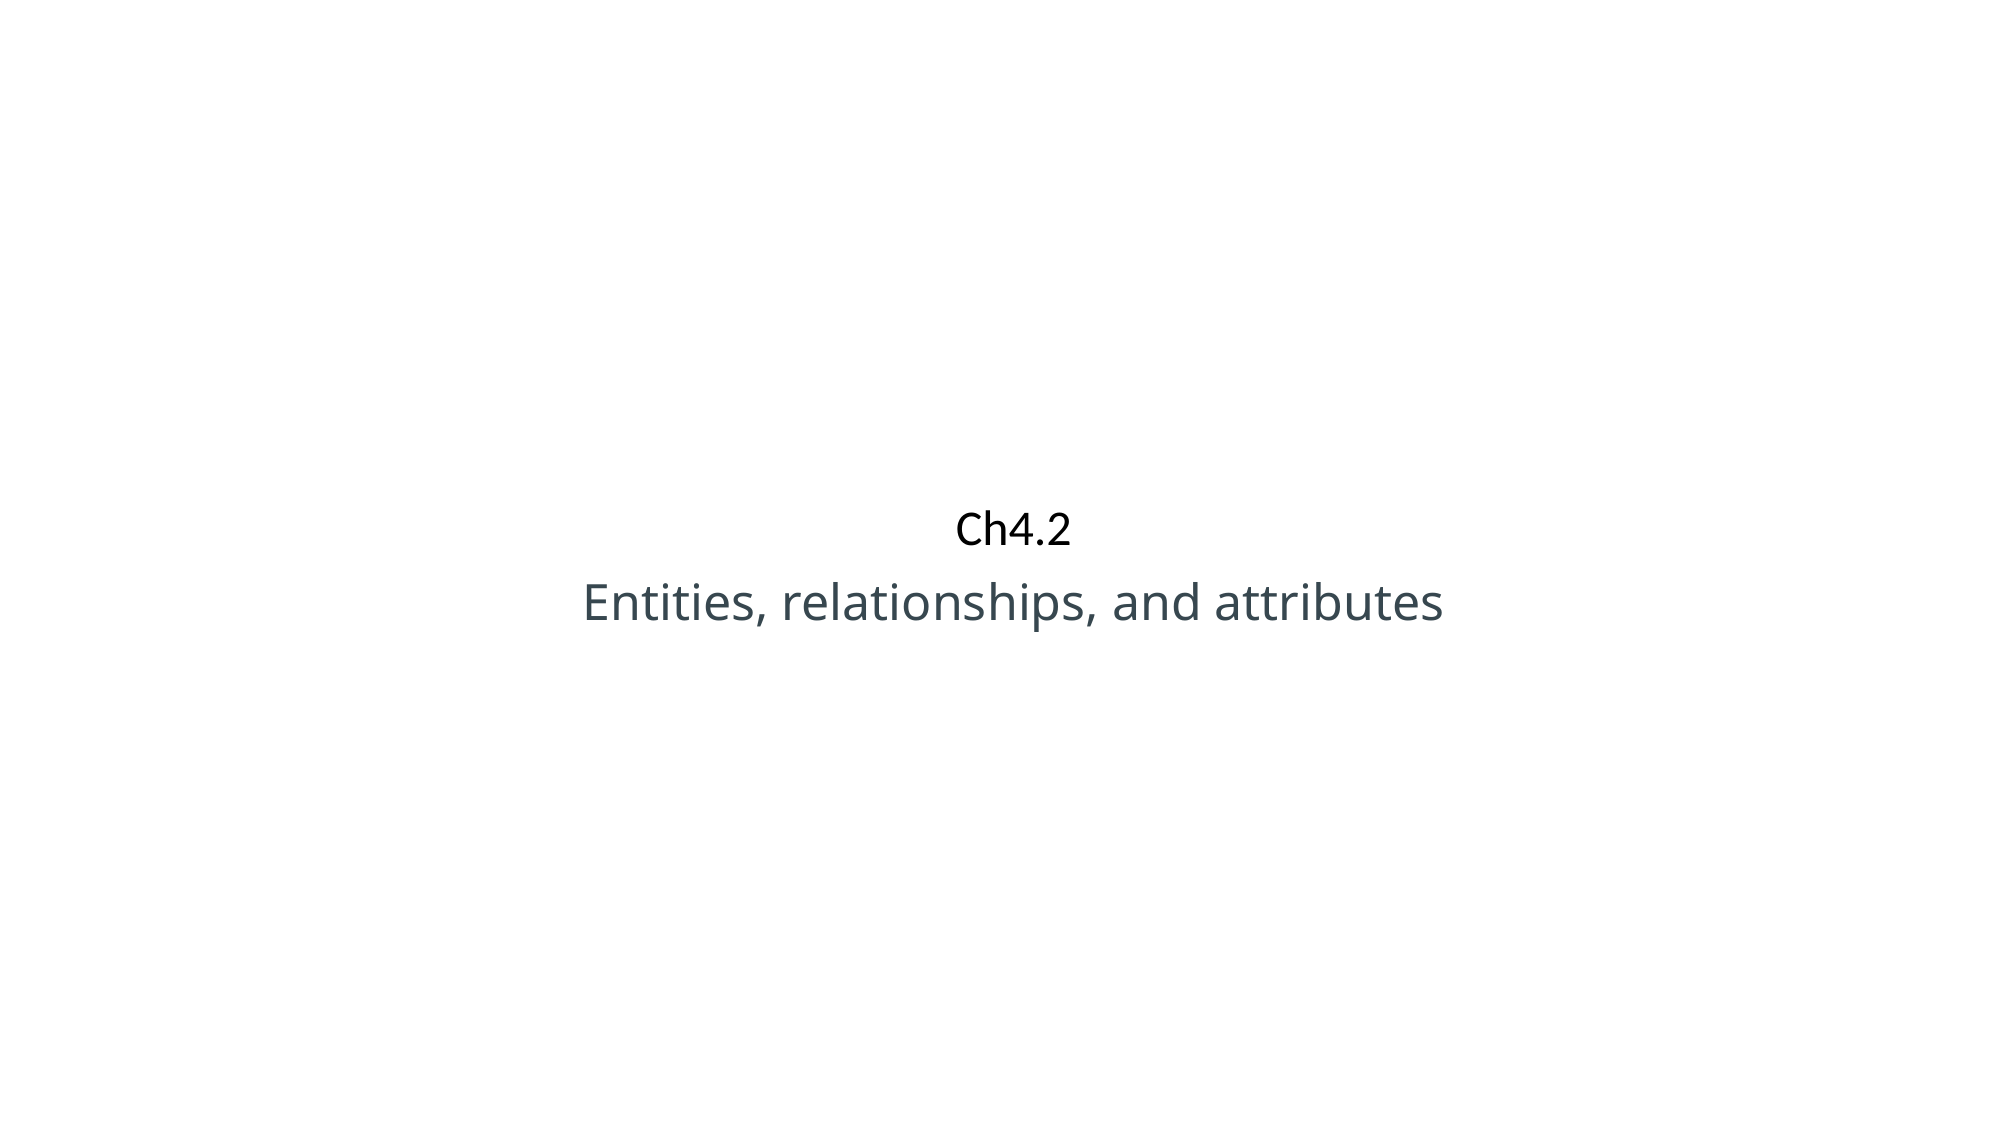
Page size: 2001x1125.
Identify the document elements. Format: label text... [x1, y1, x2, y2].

subtitle Ch4.2 Entities, relationships, and attributes [263, 494, 1764, 767]
